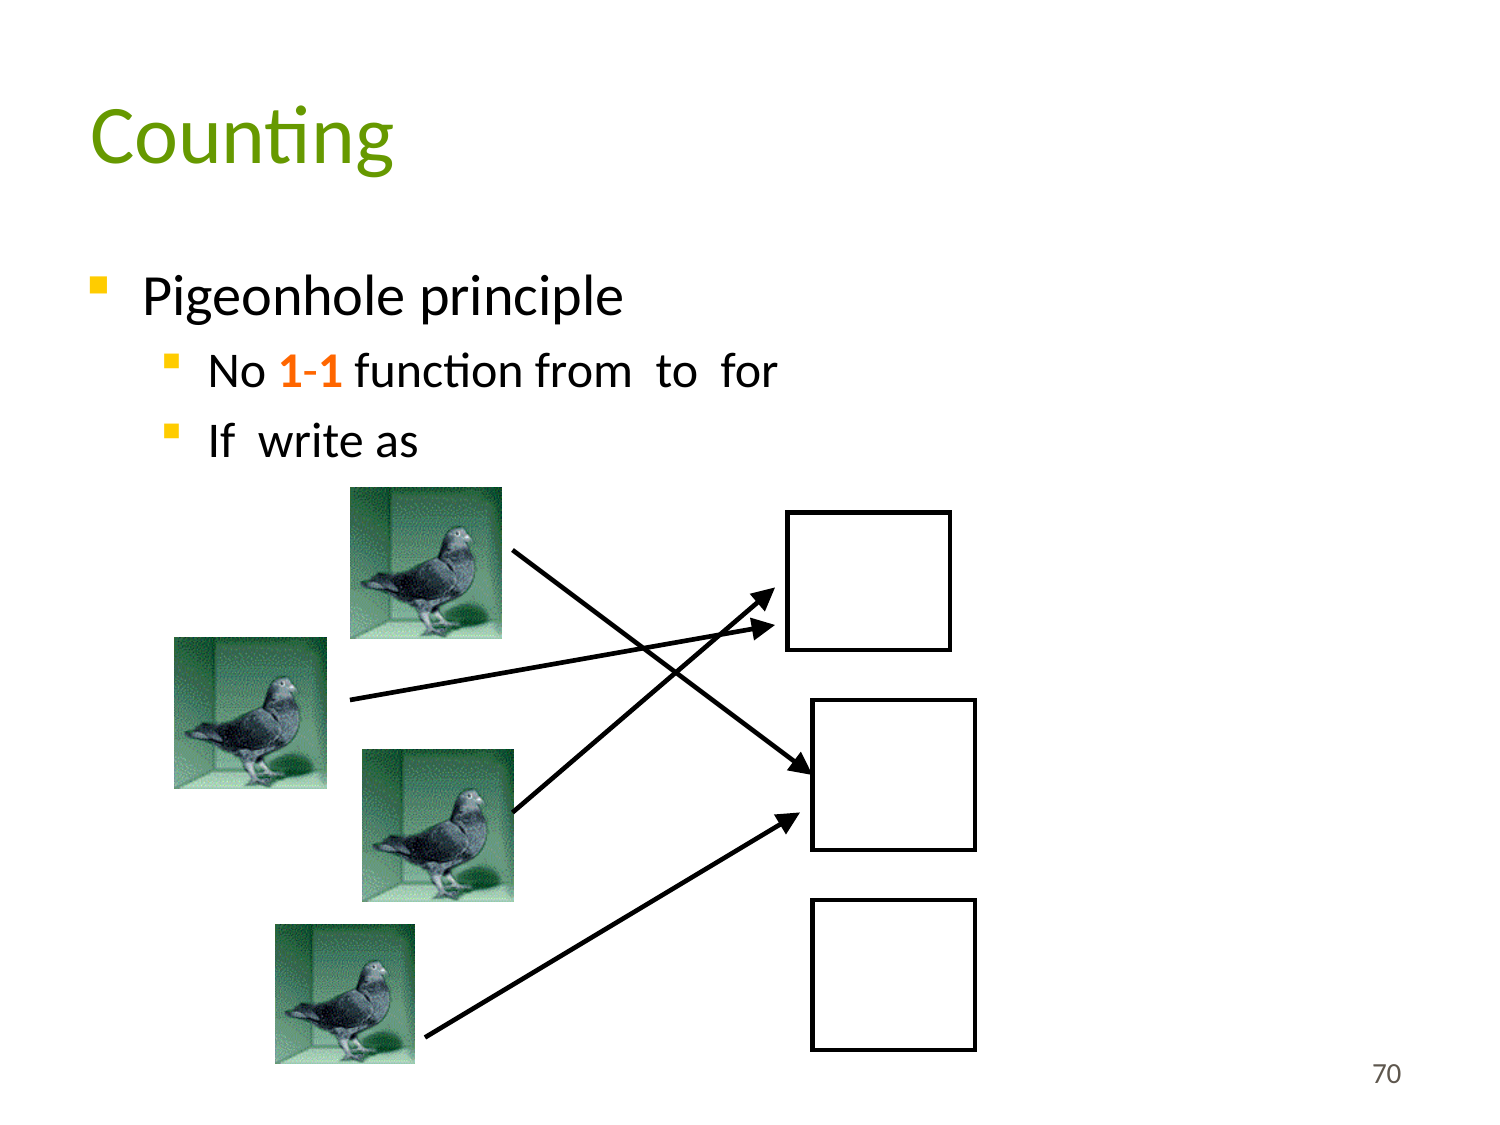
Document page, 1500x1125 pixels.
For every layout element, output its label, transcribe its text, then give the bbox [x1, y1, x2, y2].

text_box [812, 699, 975, 850]
text_box [812, 899, 975, 1050]
text_box [514, 587, 775, 812]
text_box [721, 618, 775, 639]
picture [349, 487, 502, 639]
picture [174, 637, 327, 789]
text_box [787, 512, 950, 650]
picture [274, 924, 415, 1065]
text_box [424, 812, 800, 1038]
text_box [676, 673, 813, 775]
picture [362, 749, 514, 902]
slide_number 70 [1104, 1037, 1417, 1097]
title Counting [75, 37, 1350, 188]
